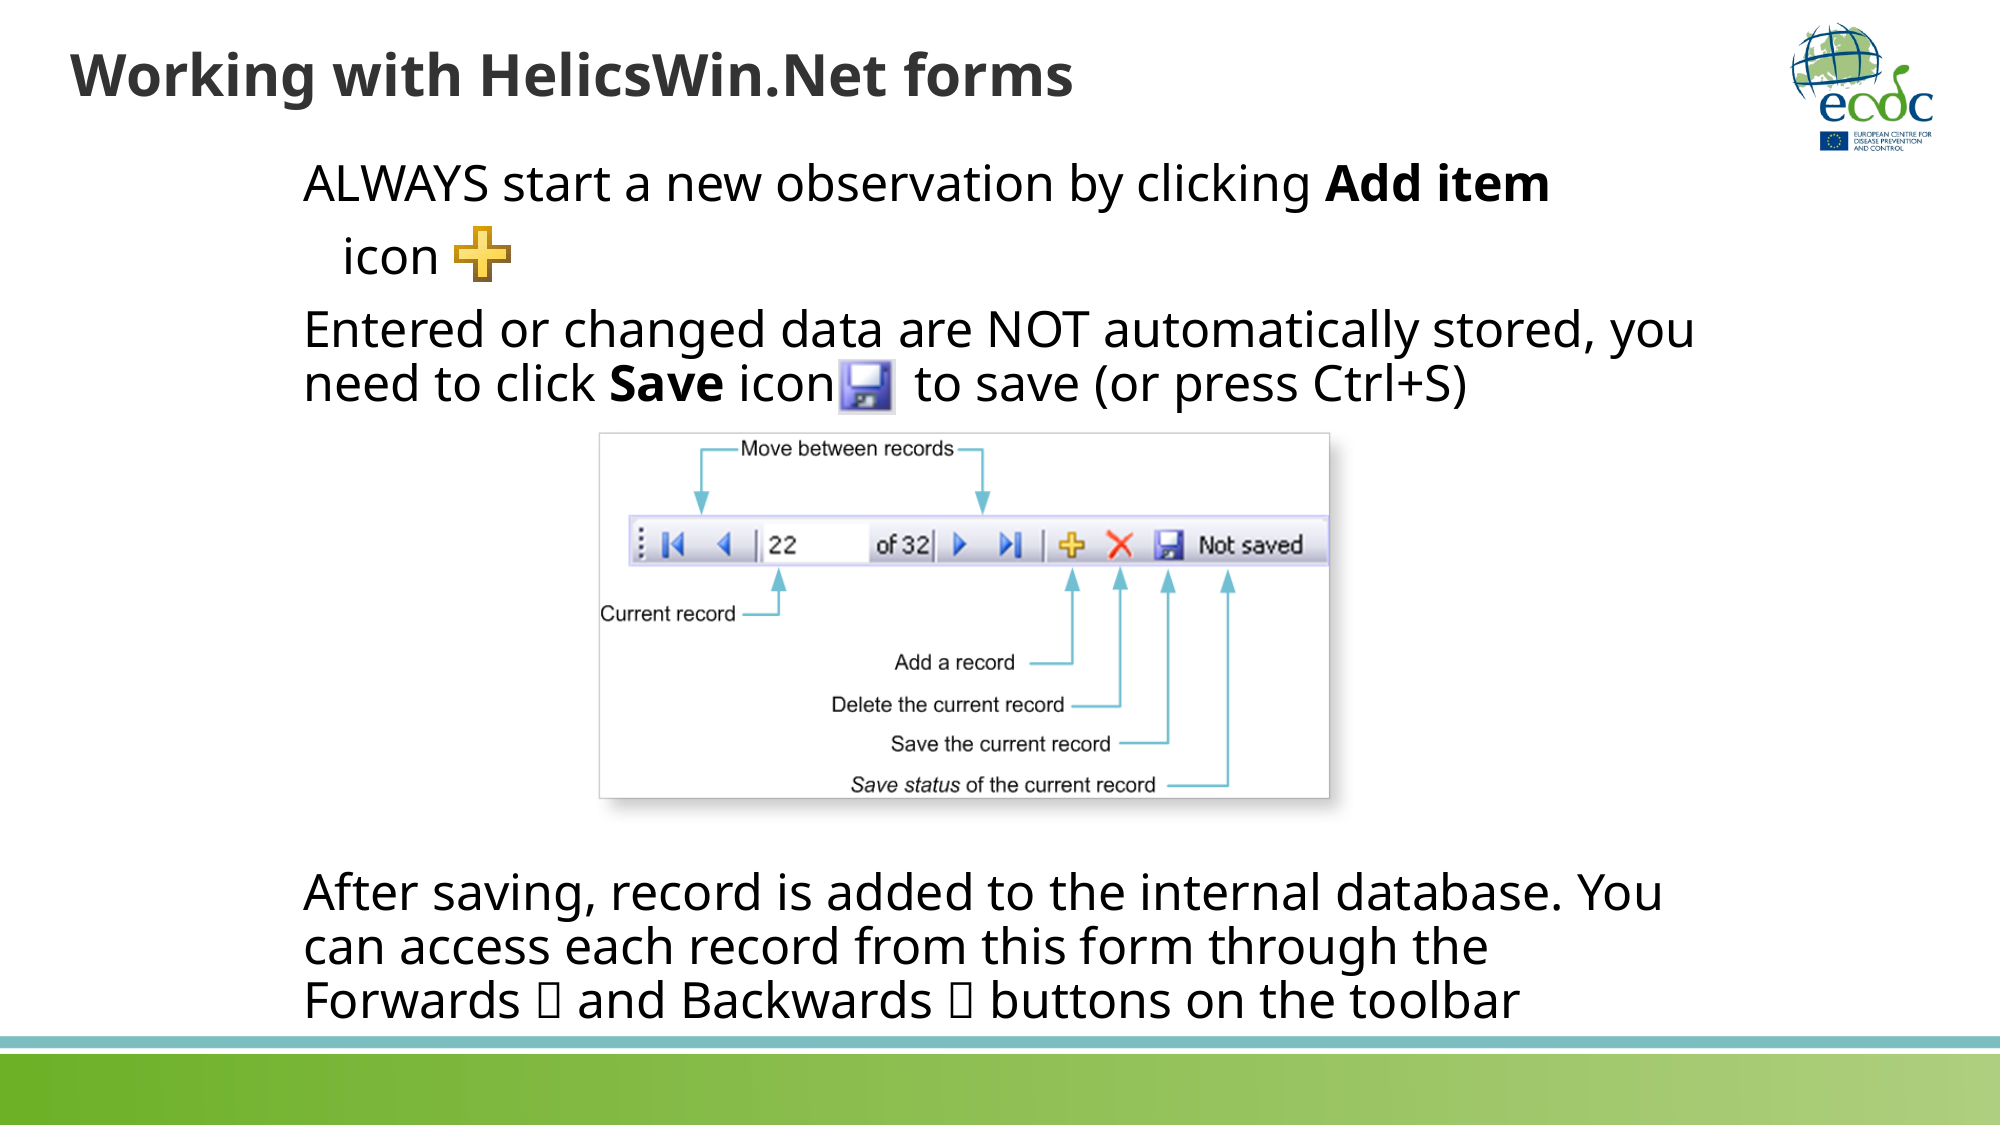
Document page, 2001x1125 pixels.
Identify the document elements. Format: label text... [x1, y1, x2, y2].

list ALWAYS start a new observation by clicking Add item icon Entered or changed data are NOT automatically stored, you need to click Save icon to save (or press Ctrl+S) After saving, record is added to the internal database. You can access each record from this form through the Forwards  and Backwards  buttons on the toolbar [302, 158, 1720, 1006]
picture [0, 0, 2000, 1125]
title Working with HelicsWin.Net forms [70, 46, 1764, 177]
